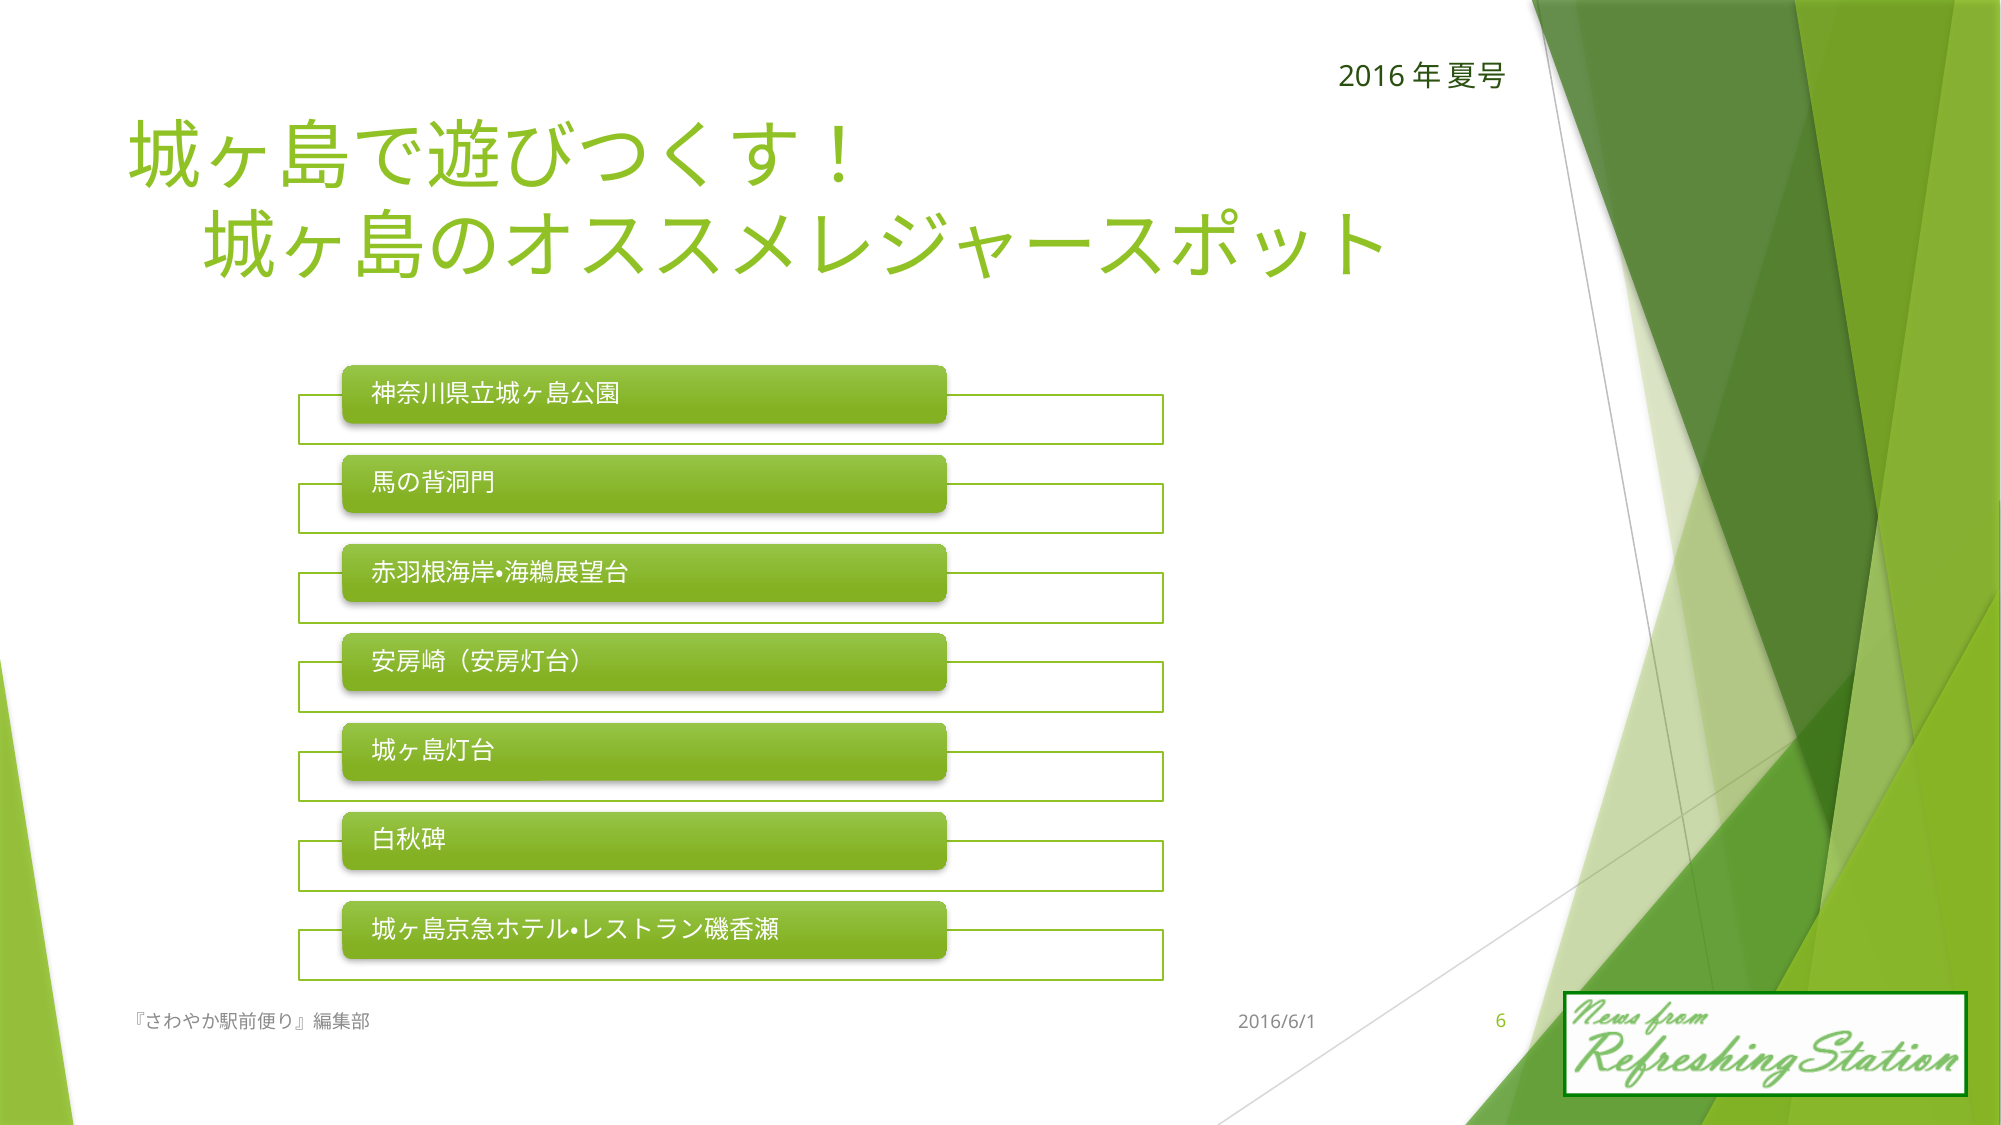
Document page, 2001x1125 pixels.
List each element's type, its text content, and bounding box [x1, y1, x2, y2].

title 城ヶ島で遊びつくす！ 城ヶ島のオススメレジャースポット [111, 99, 1522, 317]
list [298, 353, 1164, 992]
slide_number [1181, 991, 1332, 1051]
picture [1563, 991, 1968, 1097]
slide_number 5 [1409, 991, 1522, 1051]
footer 『さわやか駅前便り』編集部 [111, 991, 1145, 1051]
